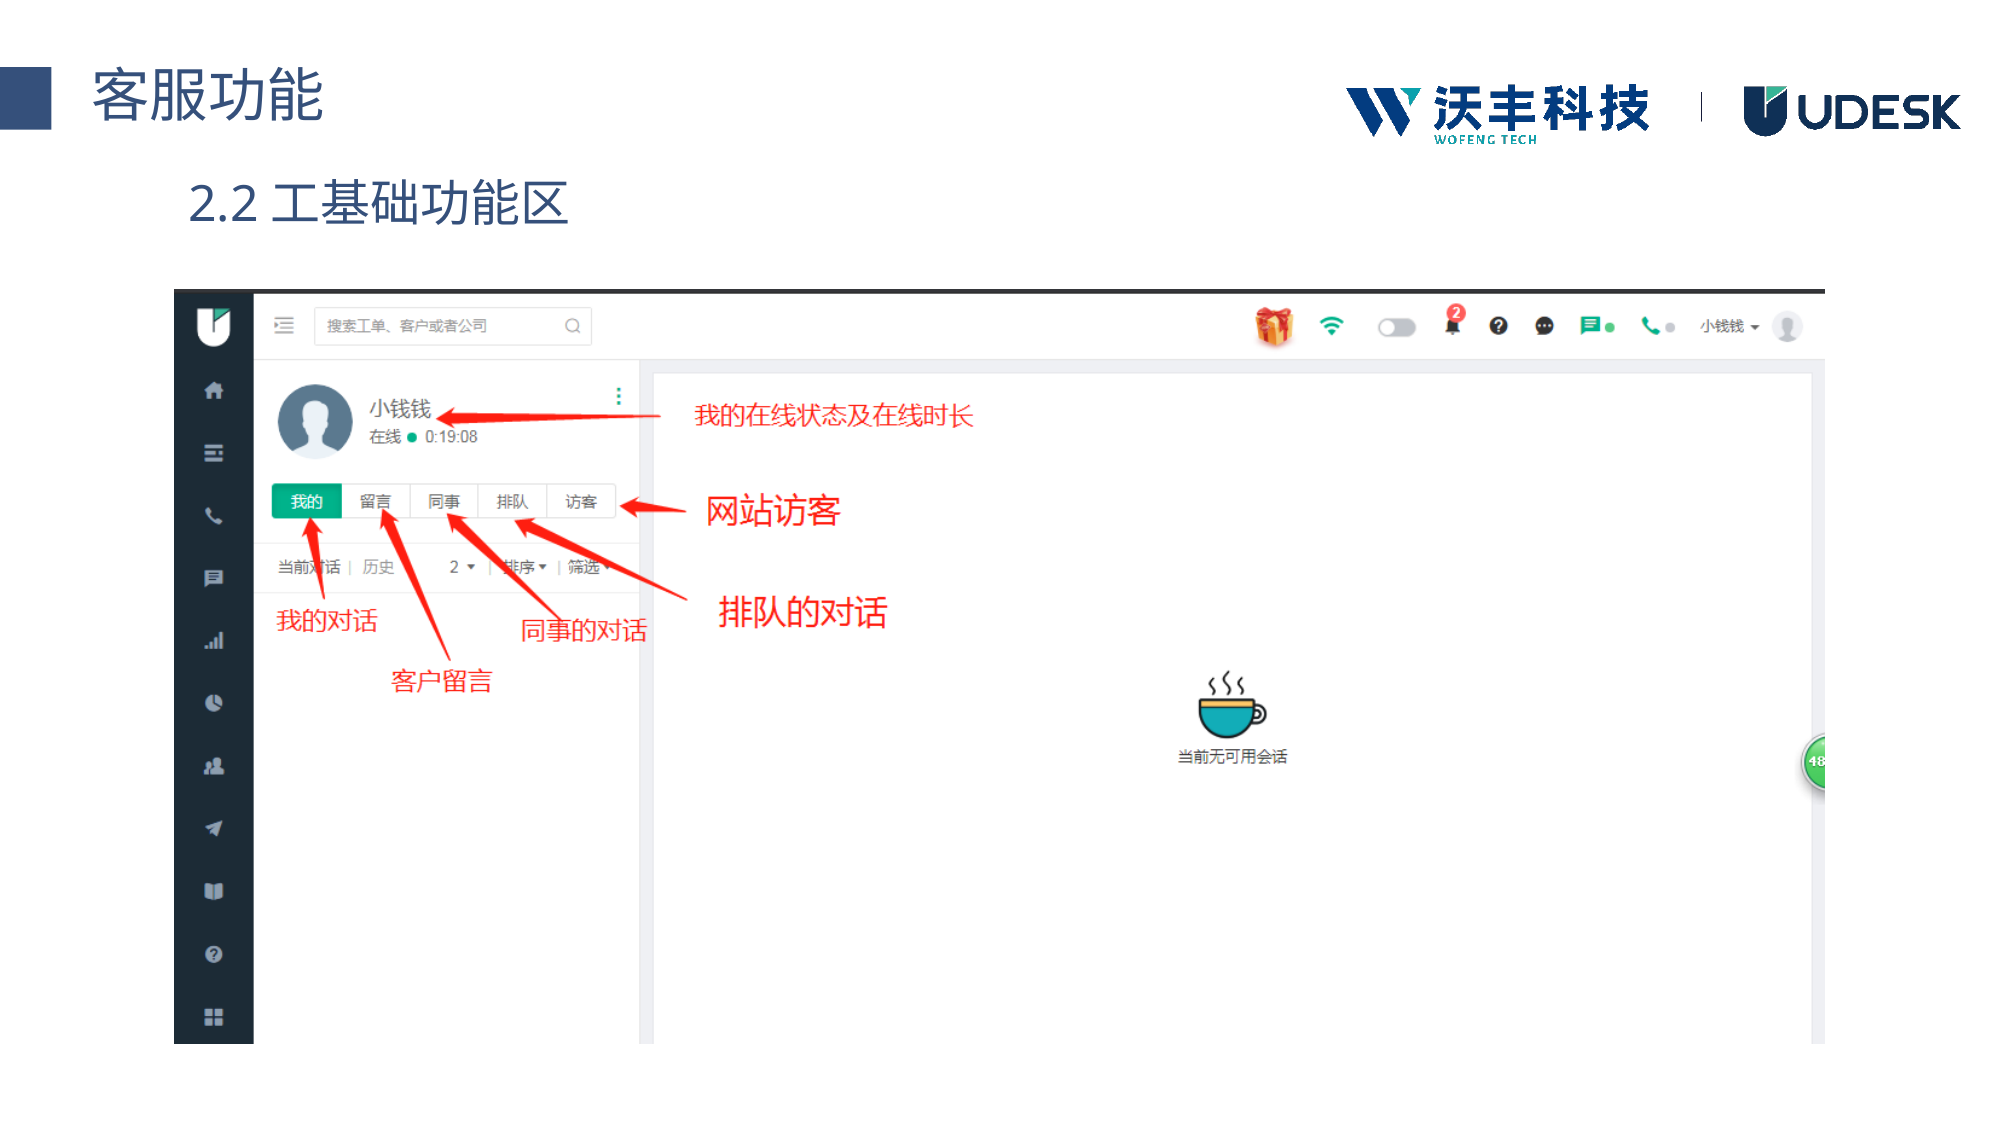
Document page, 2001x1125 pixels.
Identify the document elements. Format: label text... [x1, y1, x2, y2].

picture [174, 288, 1826, 1045]
picture [1344, 32, 1982, 185]
text_box 客服功能 [91, 66, 325, 130]
text_box 2.2工基础功能区 [149, 177, 610, 232]
